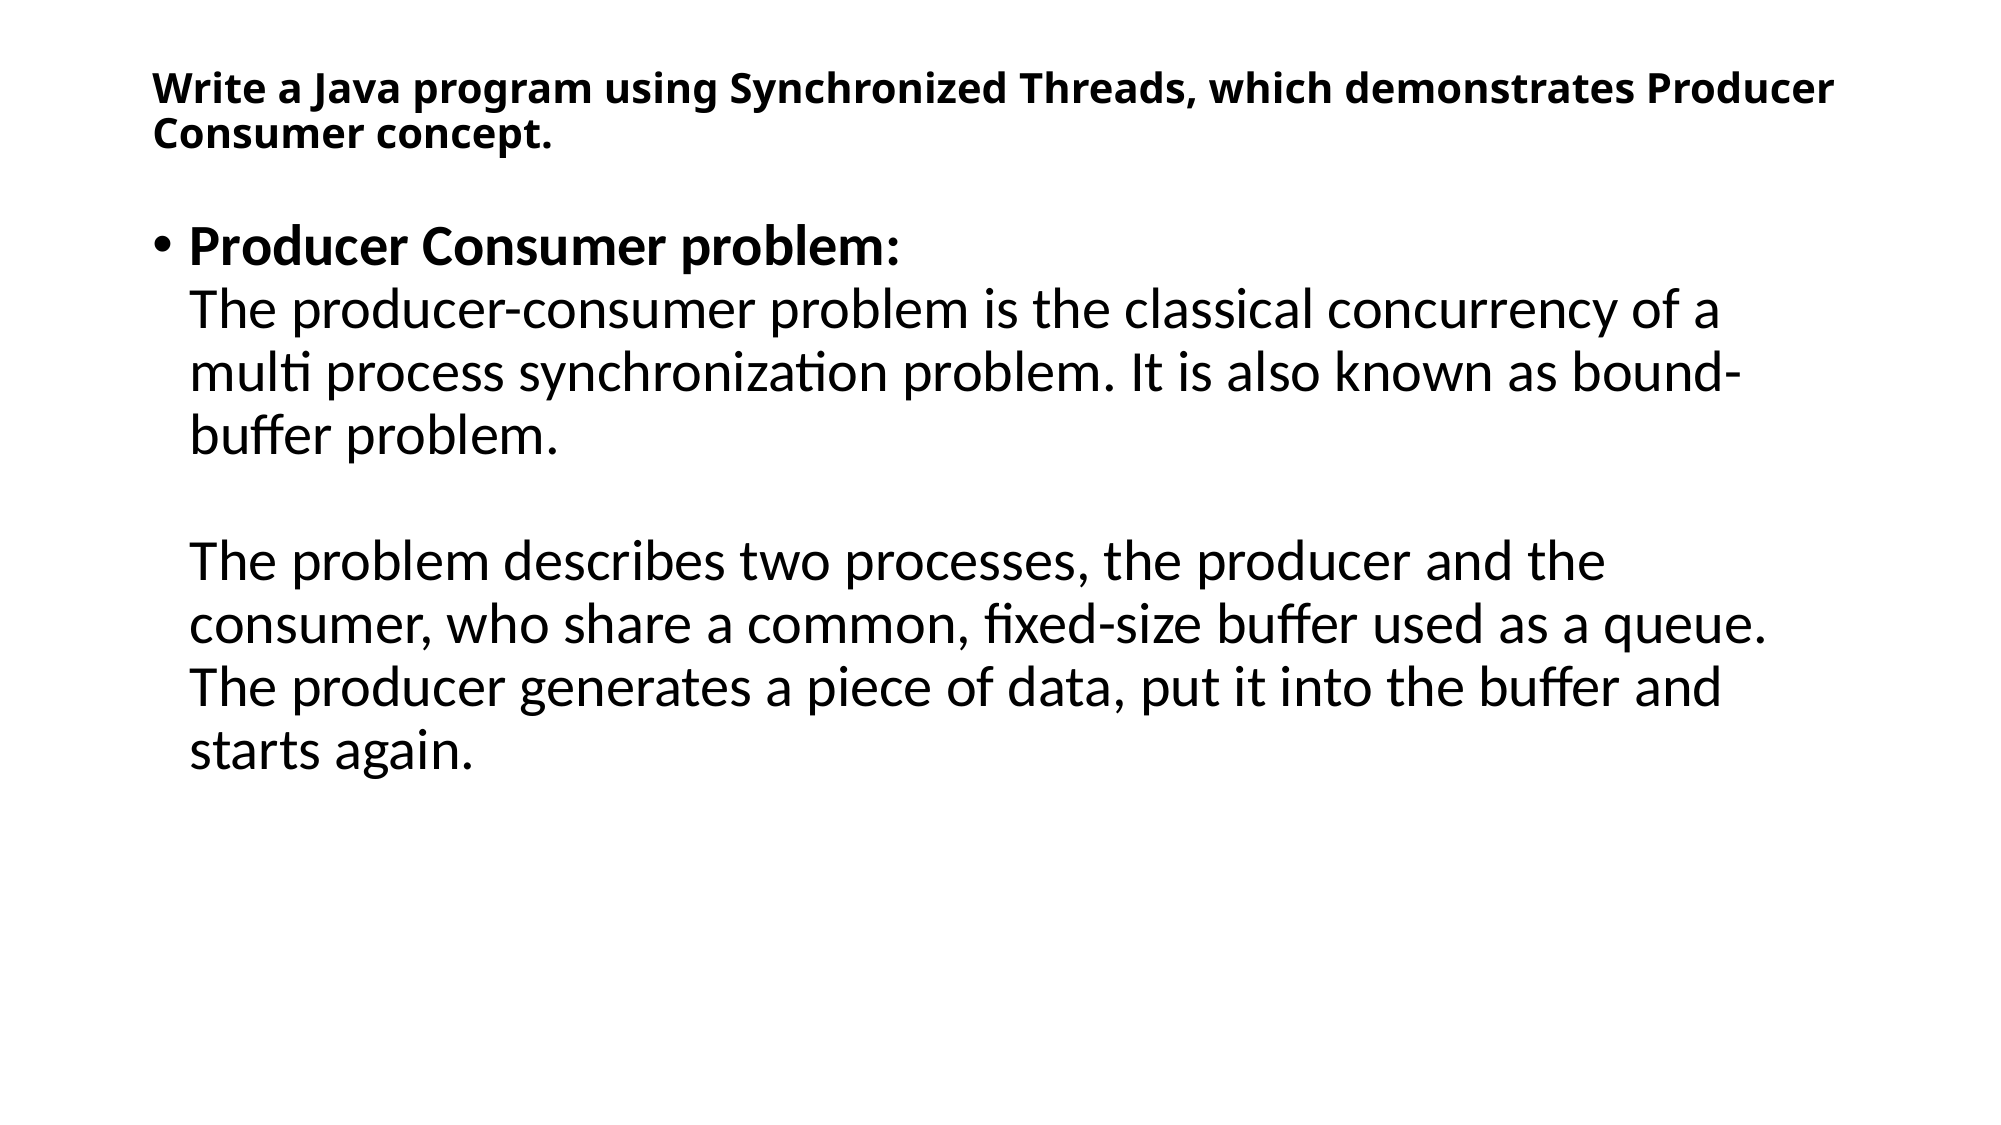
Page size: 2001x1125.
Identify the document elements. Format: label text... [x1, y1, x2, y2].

list Producer Consumer problem: The producer-consumer problem is the classical concurrency of a multi process synchronization problem. It is also known as bound-buffer problem. The problem describes two processes, the producer and the consumer, who share a common, fixed-size buffer used as a queue. The producer generates a piece of data, put it into the buffer and starts again. [137, 207, 1863, 1014]
title Write a Java program using Synchronized Threads, which demonstrates Producer Consumer concept. [137, 59, 1863, 165]
